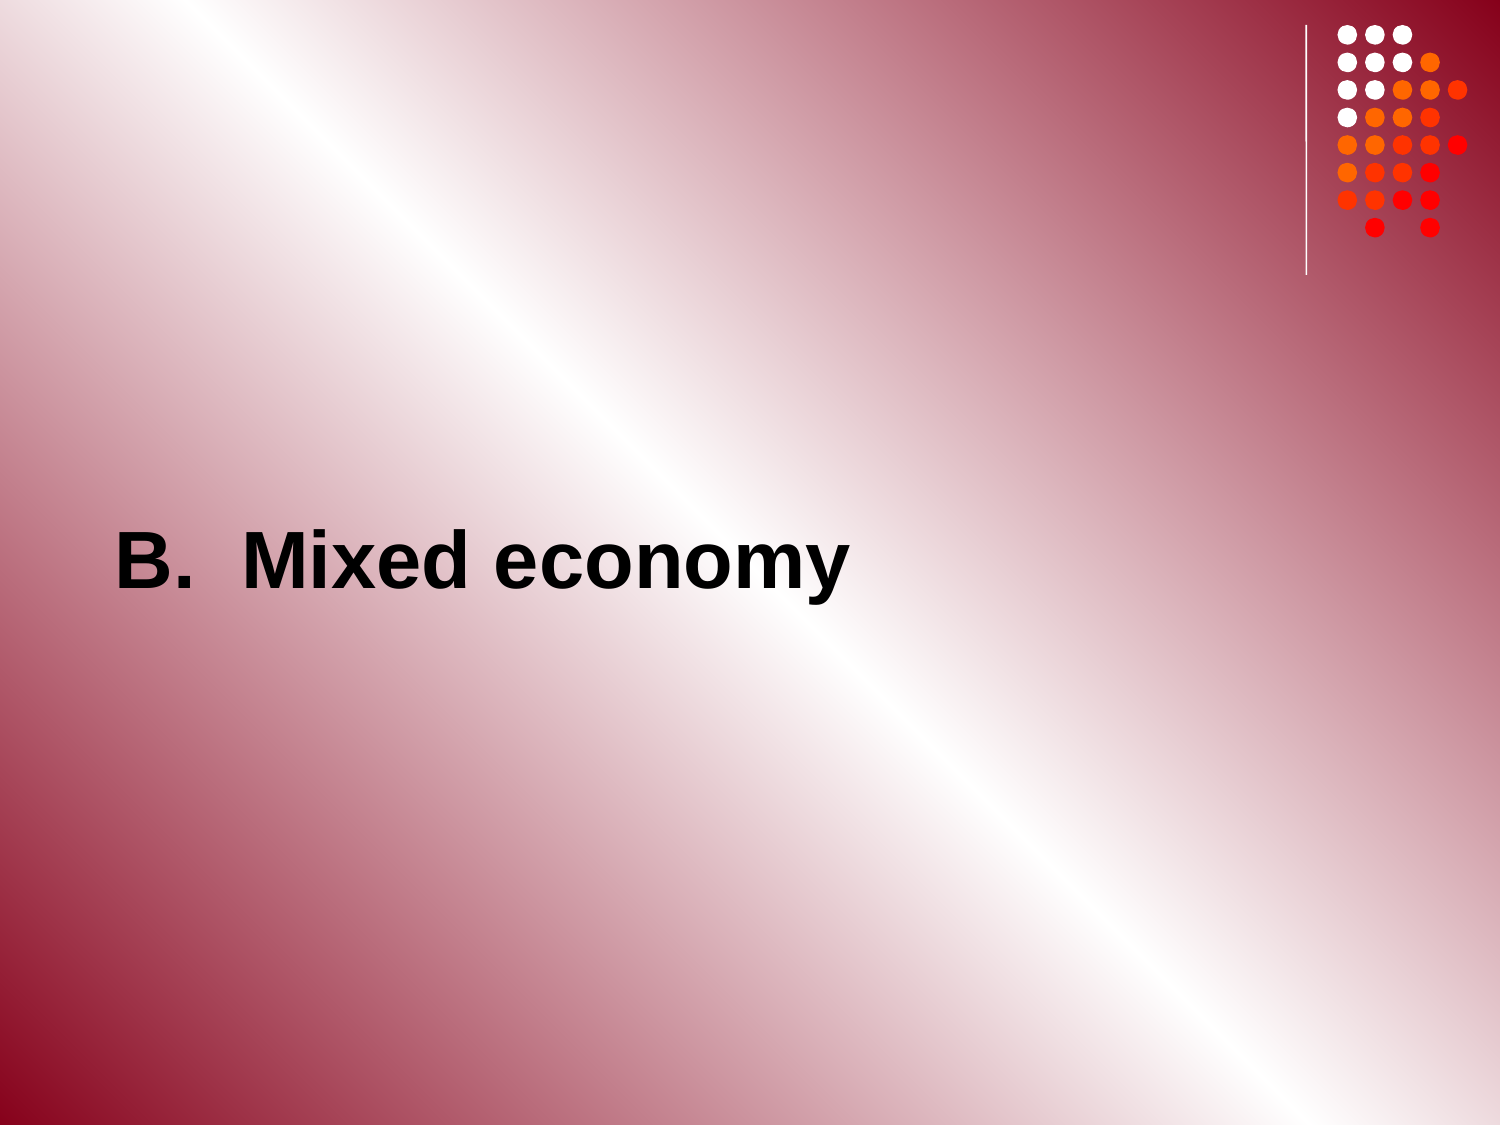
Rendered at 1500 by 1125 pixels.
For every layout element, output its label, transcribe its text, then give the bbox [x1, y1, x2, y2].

title B. Mixed economy [99, 399, 1338, 613]
